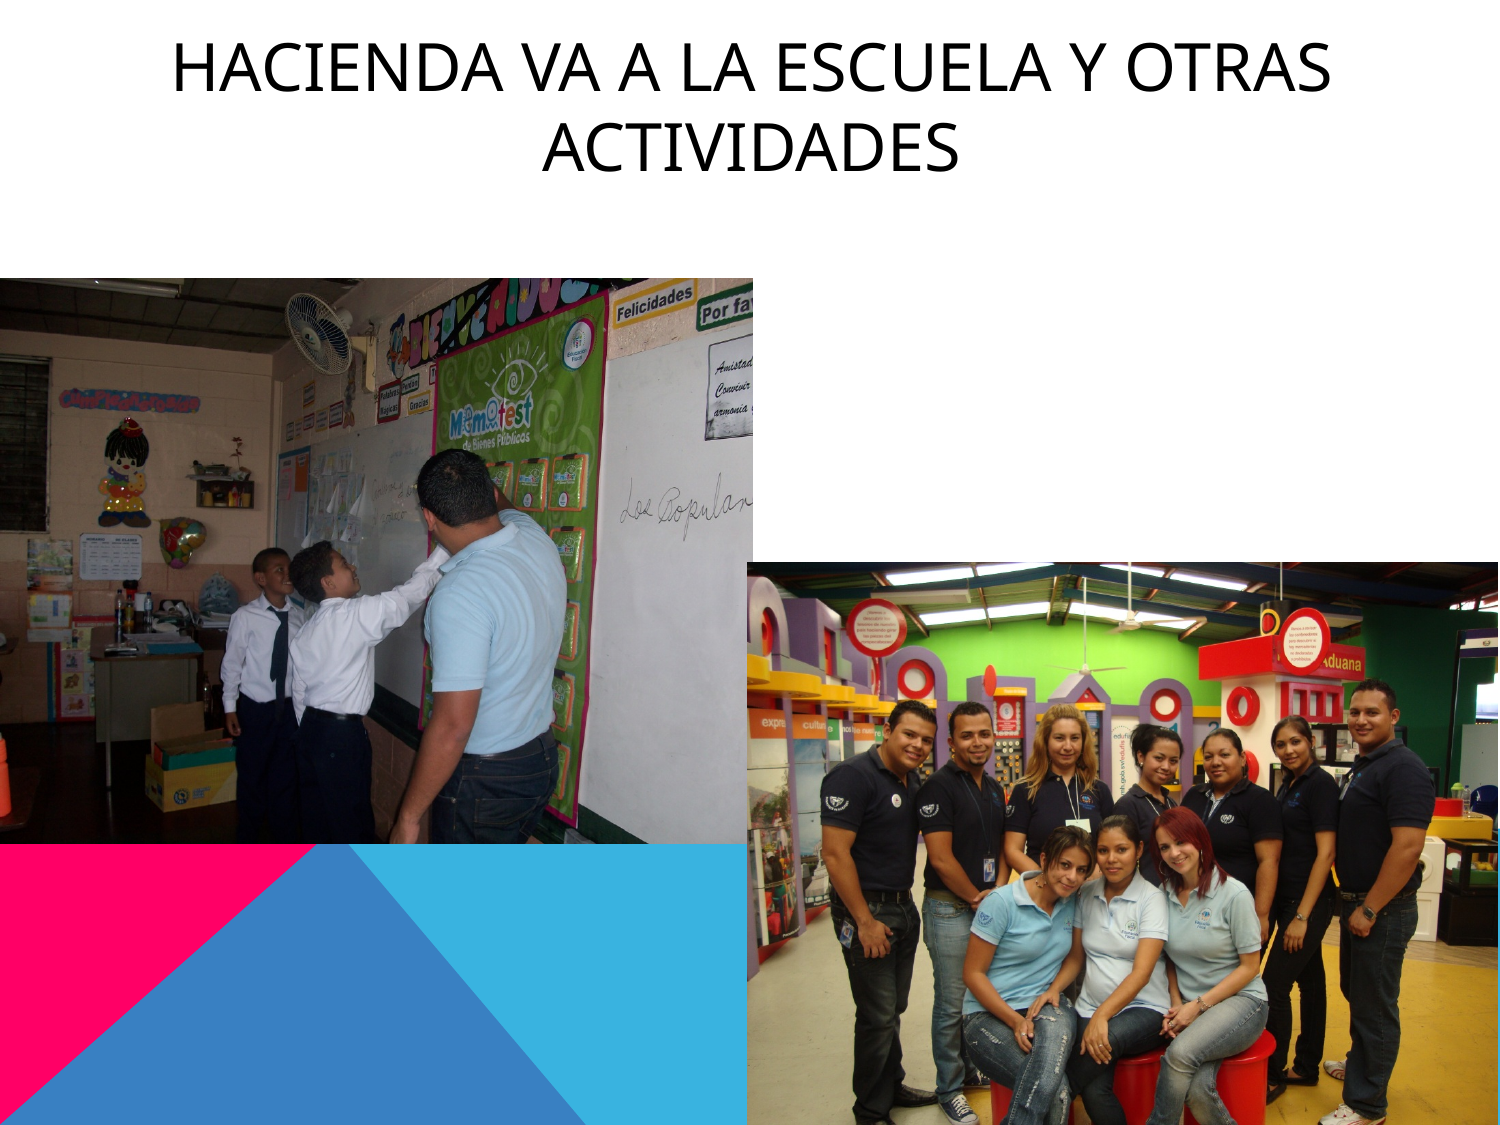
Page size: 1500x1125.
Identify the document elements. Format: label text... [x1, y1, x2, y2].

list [0, 278, 754, 844]
title Hacienda va a la escuela y otras actividades [135, 60, 1369, 150]
picture [747, 562, 1498, 1125]
